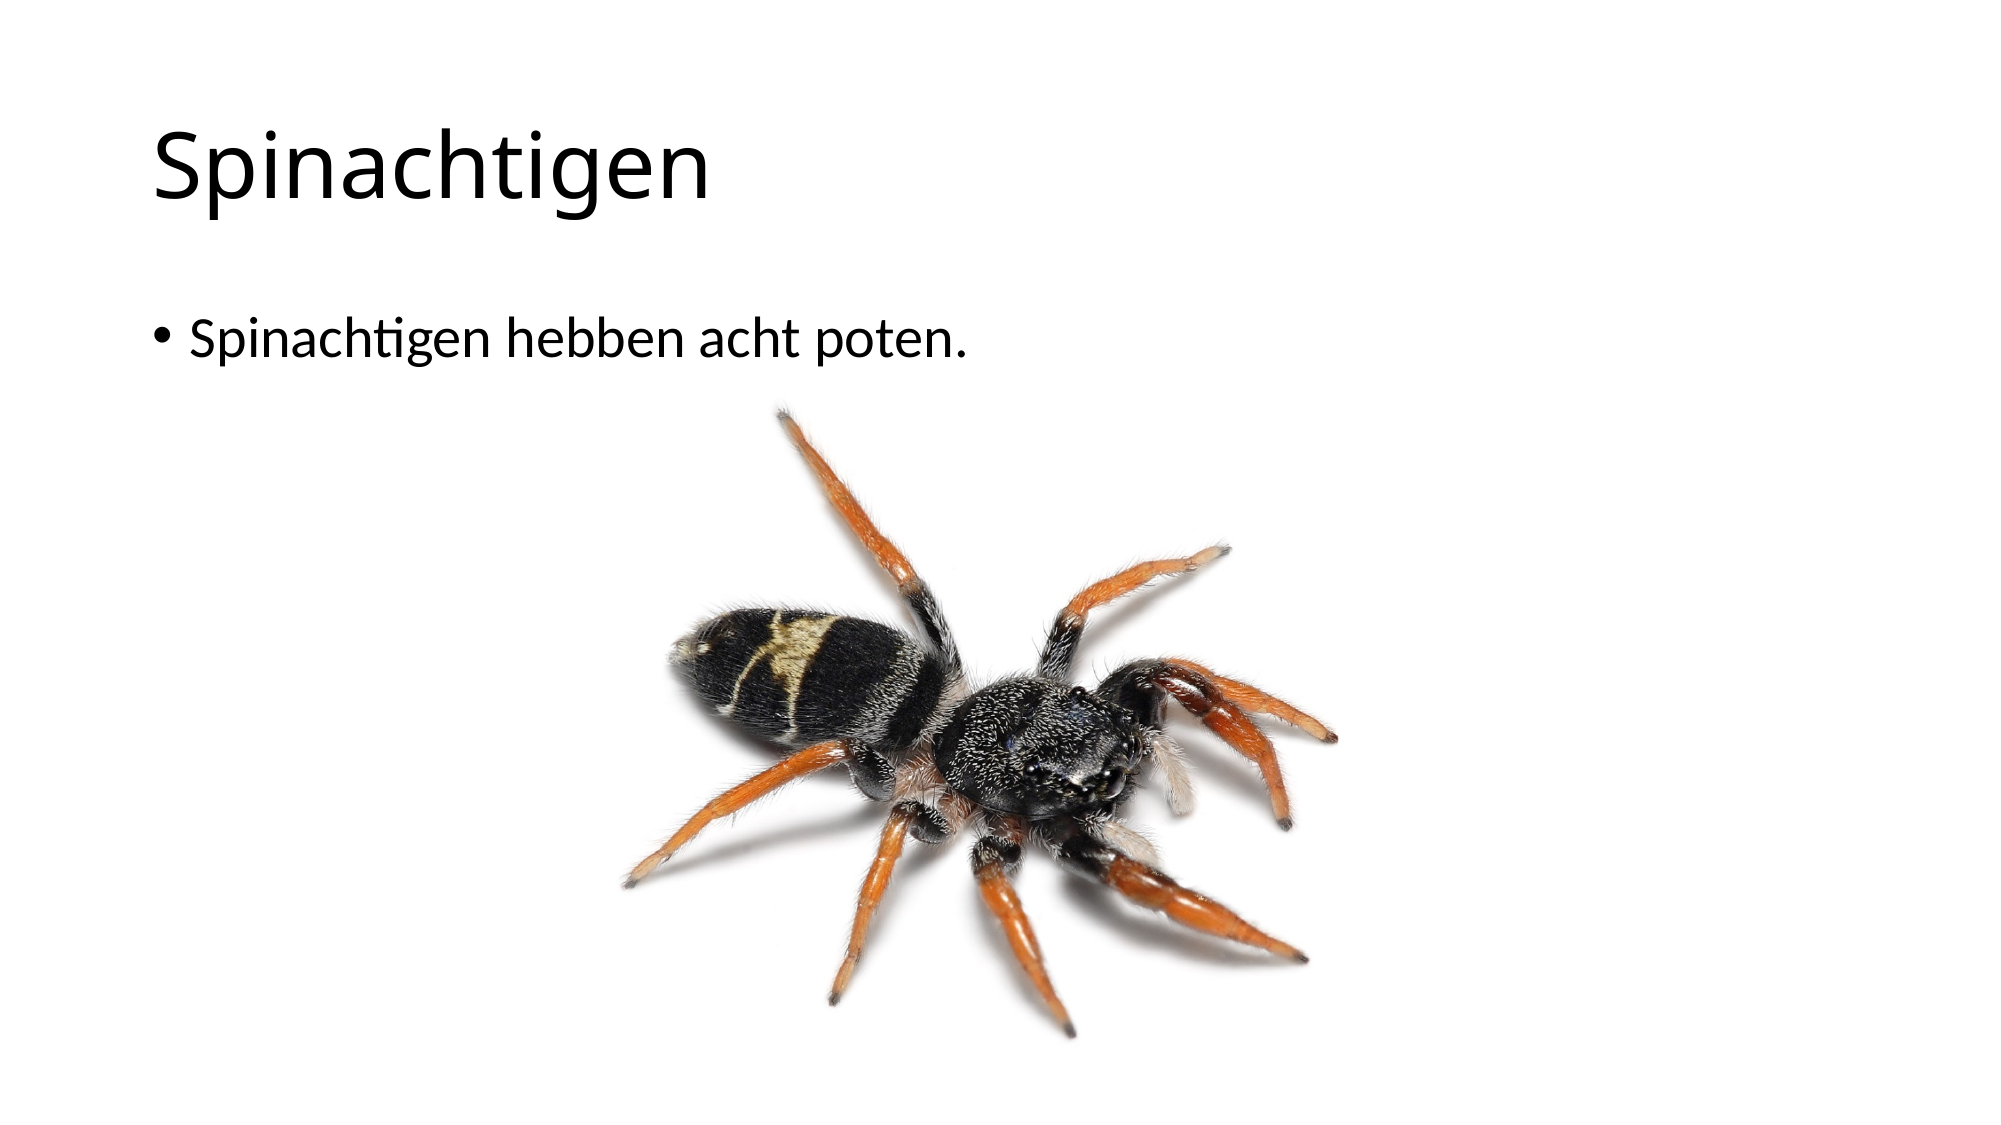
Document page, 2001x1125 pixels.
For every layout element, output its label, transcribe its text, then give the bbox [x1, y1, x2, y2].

title Spinachtigen [137, 59, 1863, 278]
list Spinachtigen hebben acht poten. [137, 299, 1863, 1014]
picture [492, 385, 1497, 1055]
